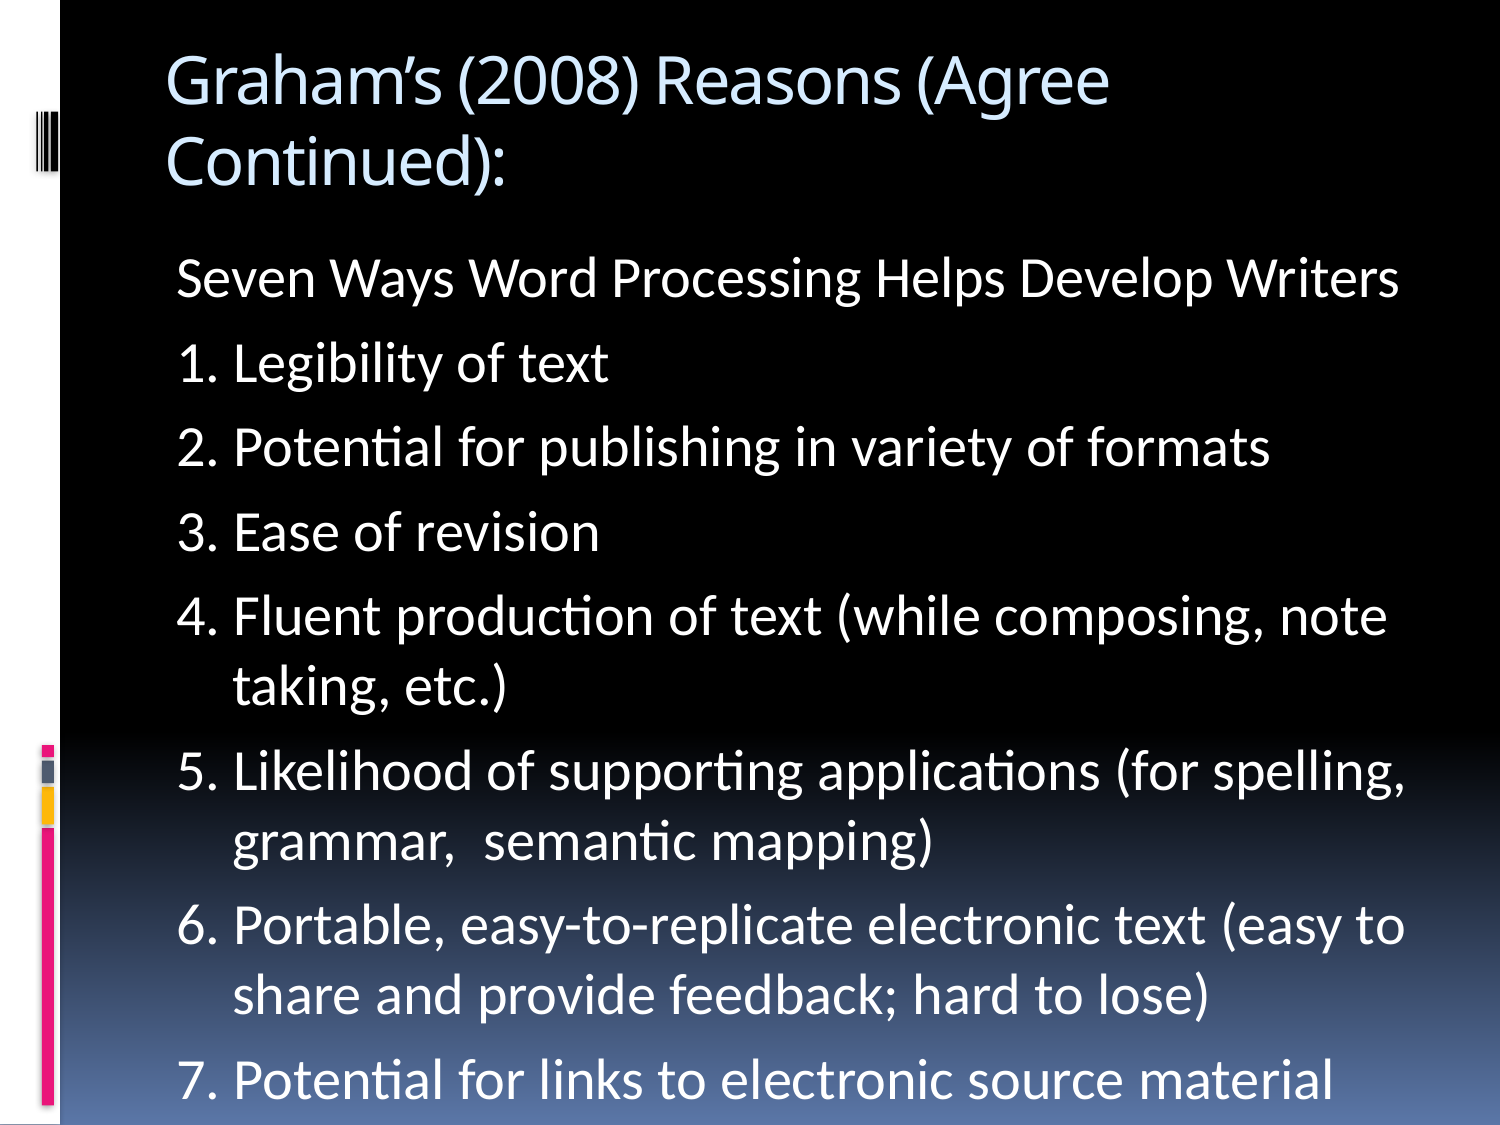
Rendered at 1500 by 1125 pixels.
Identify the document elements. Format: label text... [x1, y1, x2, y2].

list Seven Ways Word Processing Helps Develop Writers 1. Legibility of text 2. Potential for publishing in variety of formats 3. Ease of revision 4. Fluent production of text (while composing, note taking, etc.) 5. Likelihood of supporting applications (for spelling, grammar, semantic mapping) 6. Portable, easy-to-replicate electronic text (easy to share and provide feedback; hard to lose) 7. Potential for links to electronic source material [150, 231, 1425, 1083]
title Graham’s (2008) Reasons (Agree Continued): [150, 30, 1425, 231]
